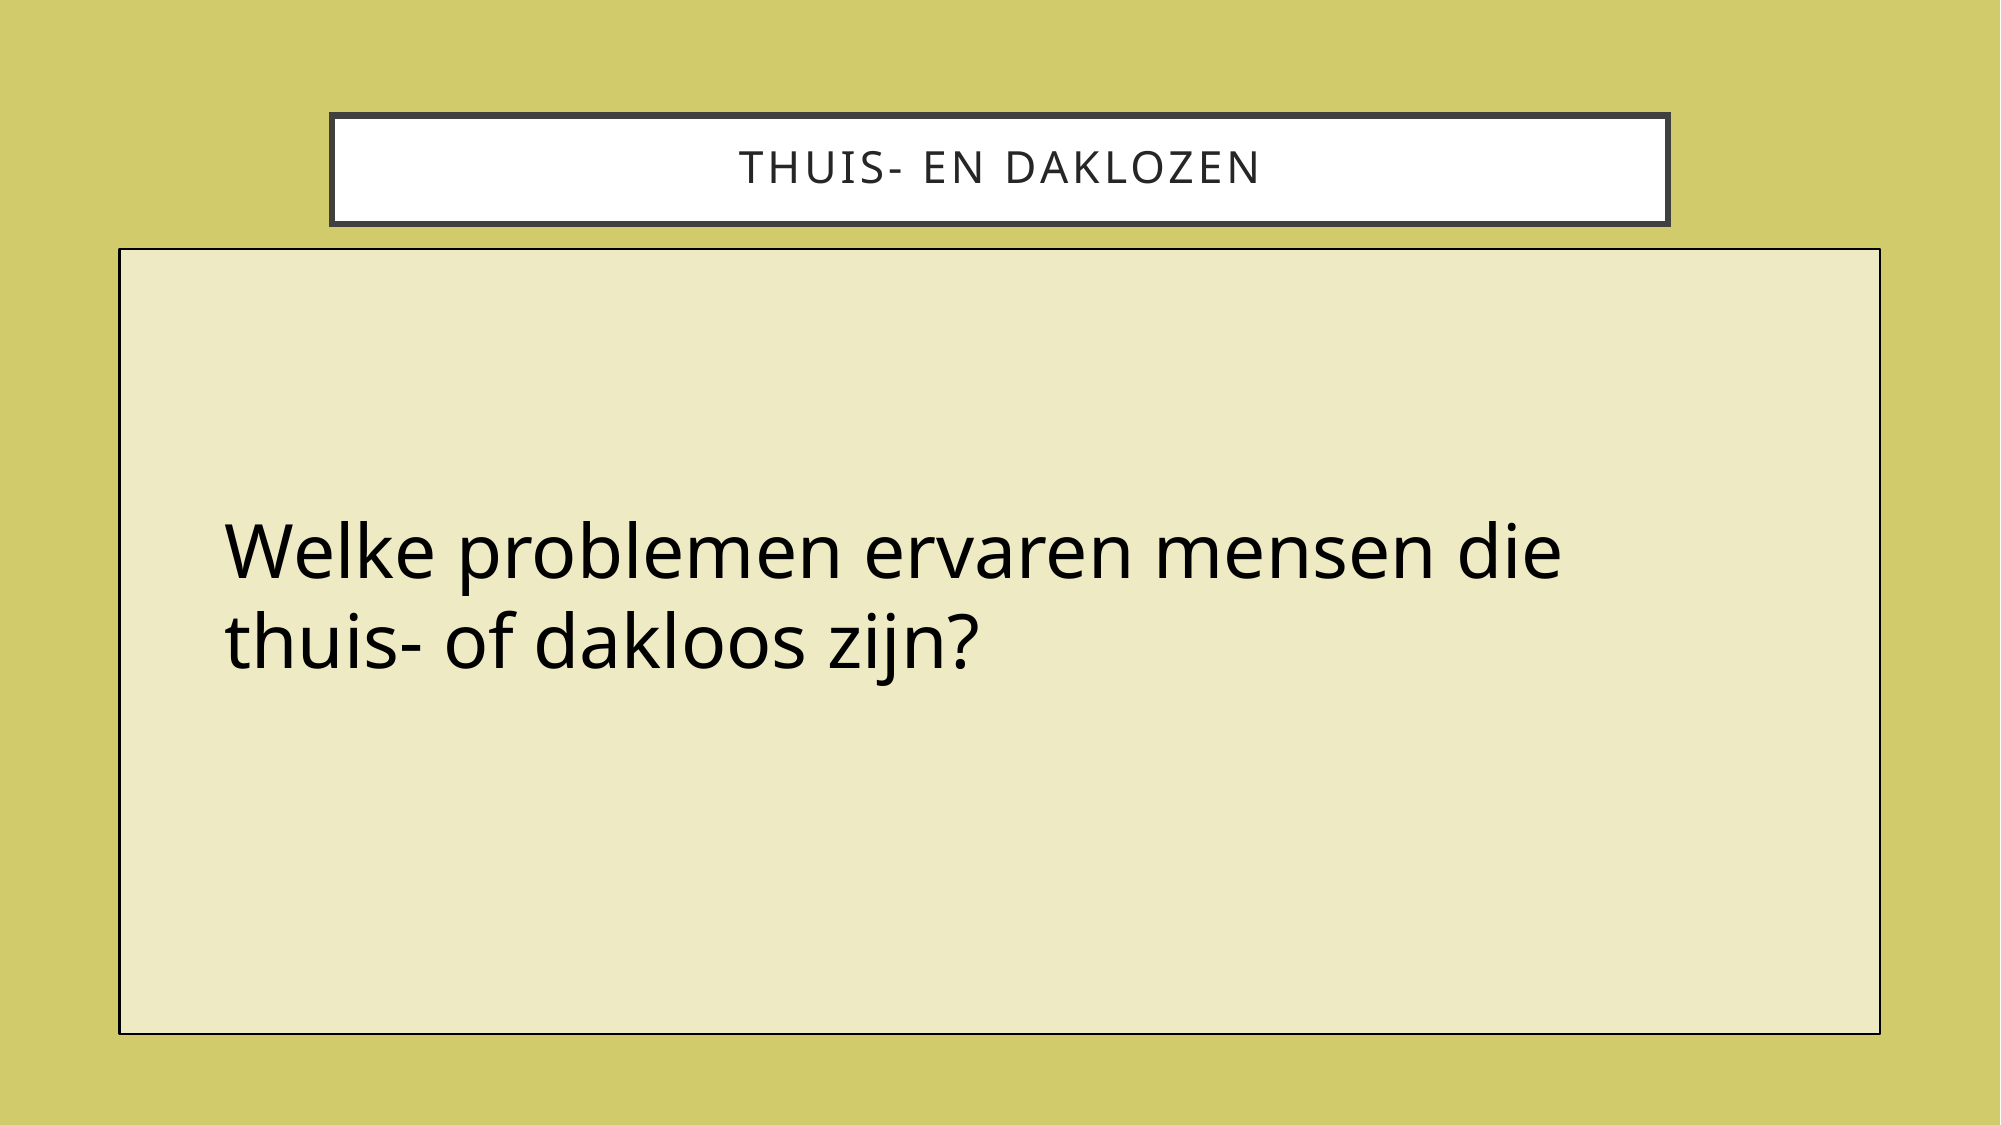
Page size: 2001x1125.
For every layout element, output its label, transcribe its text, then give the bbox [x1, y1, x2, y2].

title Thuis- en daklozen [329, 112, 1671, 227]
text_box [118, 248, 1881, 1035]
text_box Welke problemen ervaren mensen die thuis- of dakloos zijn? [209, 426, 1790, 761]
